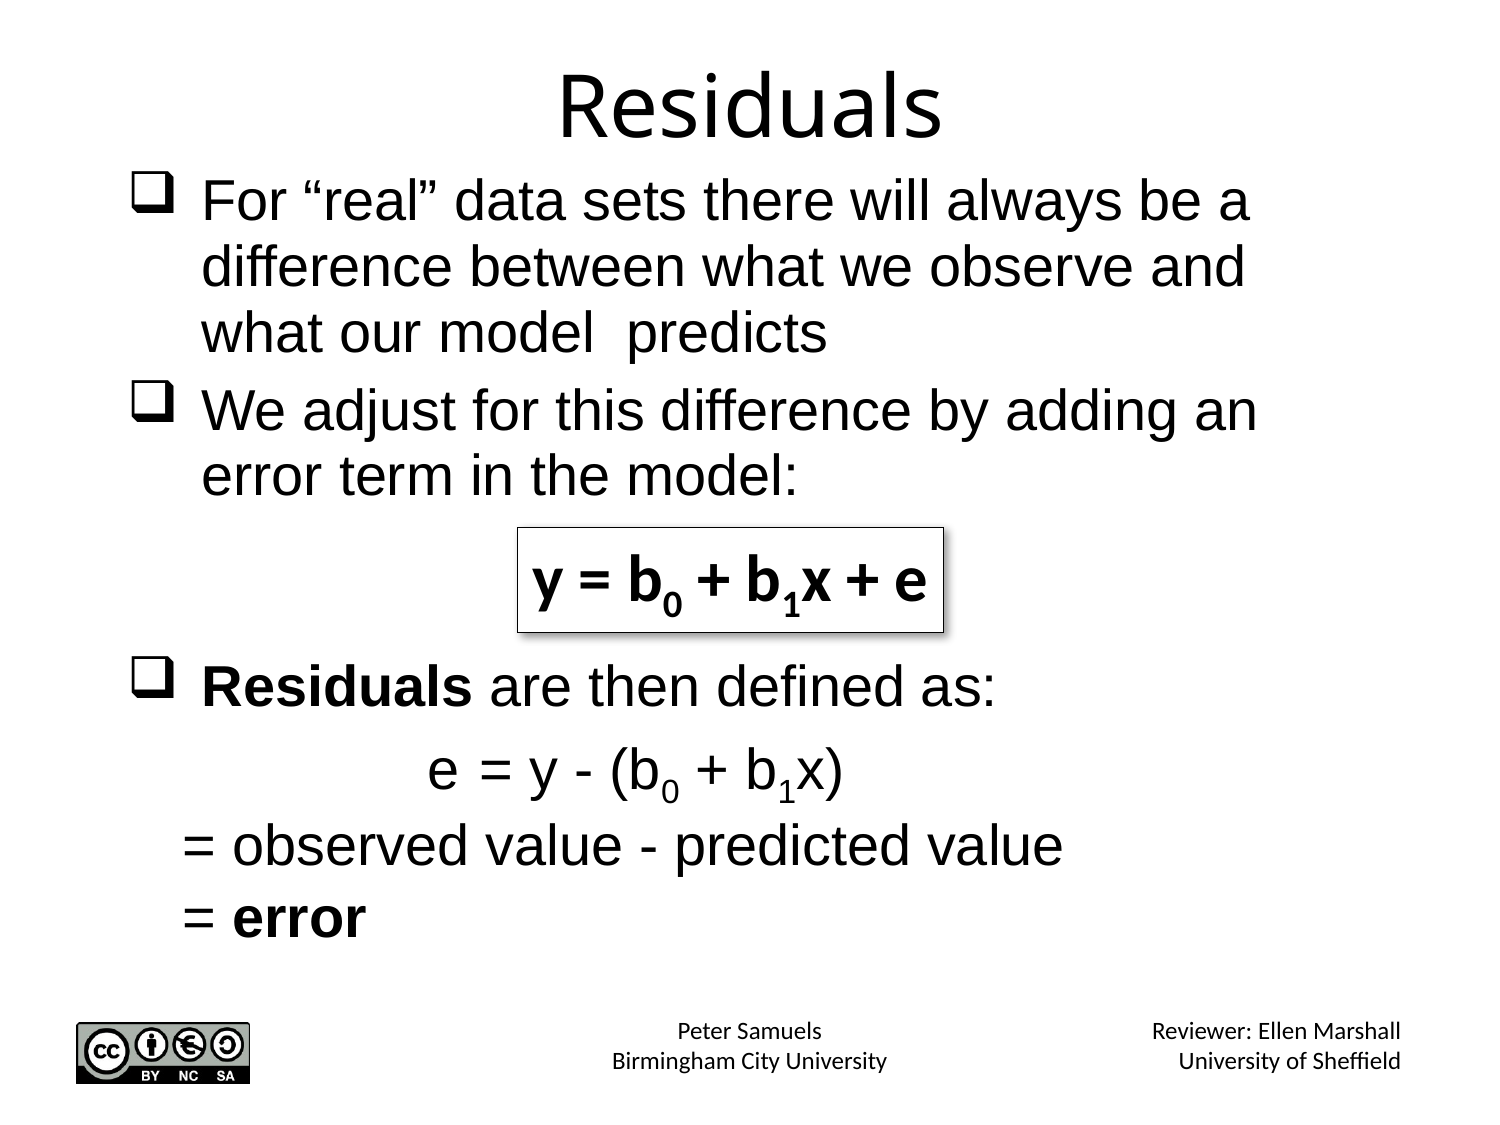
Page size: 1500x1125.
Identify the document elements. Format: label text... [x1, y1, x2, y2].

text_box y = b0 + b1x + e [517, 527, 944, 633]
picture [76, 1022, 251, 1084]
title Residuals [112, 42, 1388, 160]
list For “real” data sets there will always be a difference between what we observe and what our model predicts We adjust for this difference by adding an error term in the model: Residuals are then defined as: e = y - (b0 + b1x) = observed value - predicted value = error [112, 160, 1388, 976]
text_box Reviewer: Ellen Marshall University of Sheffield [1038, 1007, 1417, 1083]
text_box Peter Samuels Birmingham City University [549, 1007, 951, 1083]
